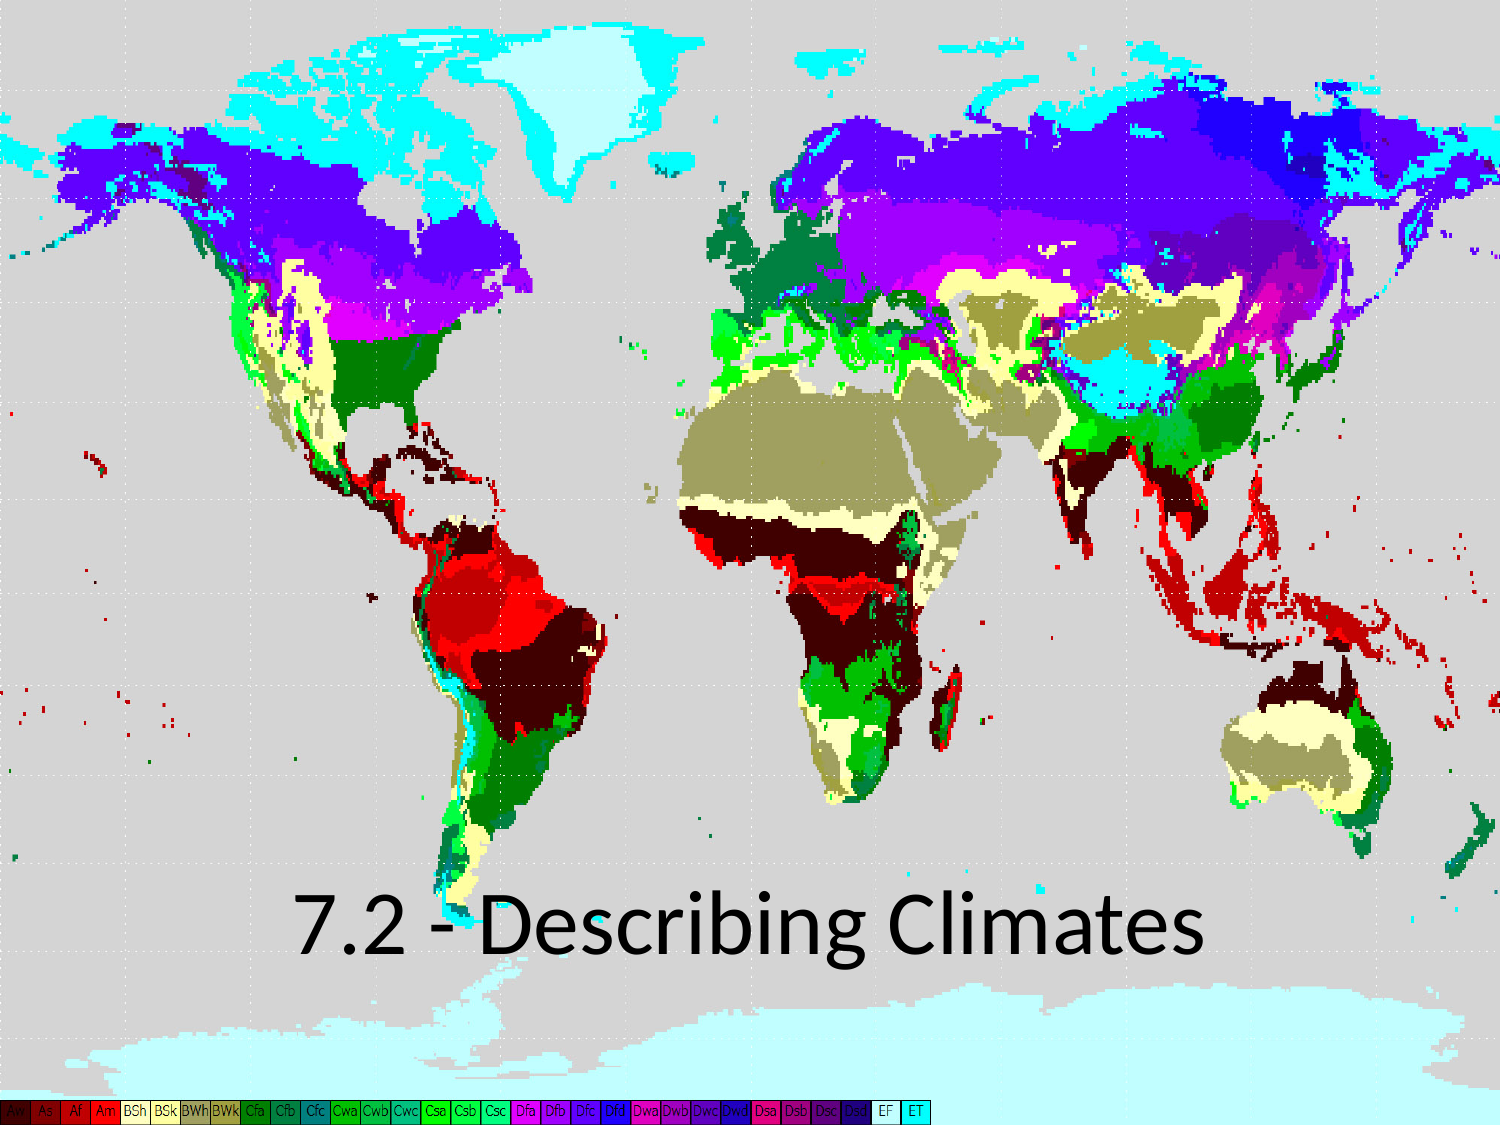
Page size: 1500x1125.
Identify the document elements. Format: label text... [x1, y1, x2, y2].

picture [0, 0, 1500, 1125]
title 7.2 - Describing Climates [112, 797, 1388, 1039]
